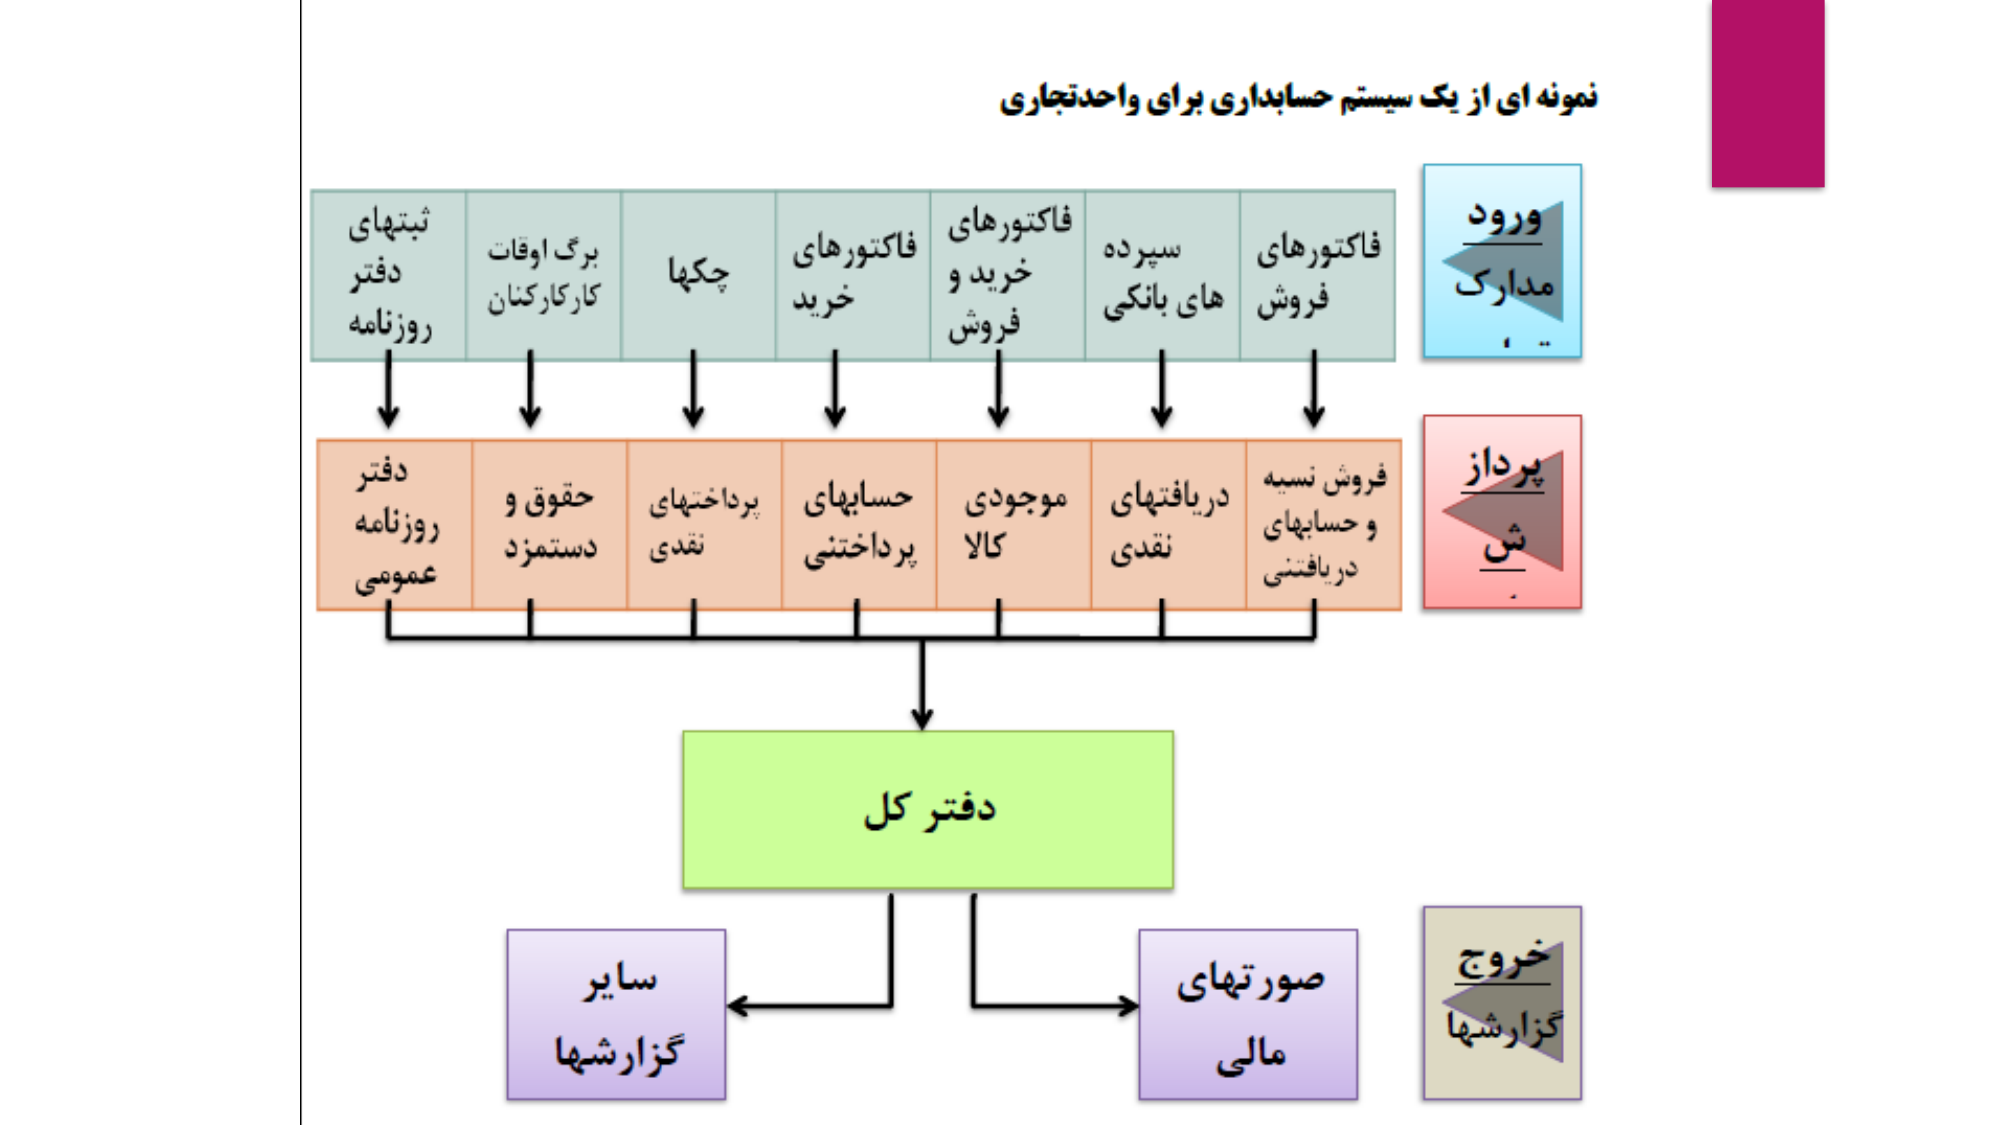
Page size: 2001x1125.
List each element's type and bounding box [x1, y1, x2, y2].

picture [299, 0, 1701, 1125]
